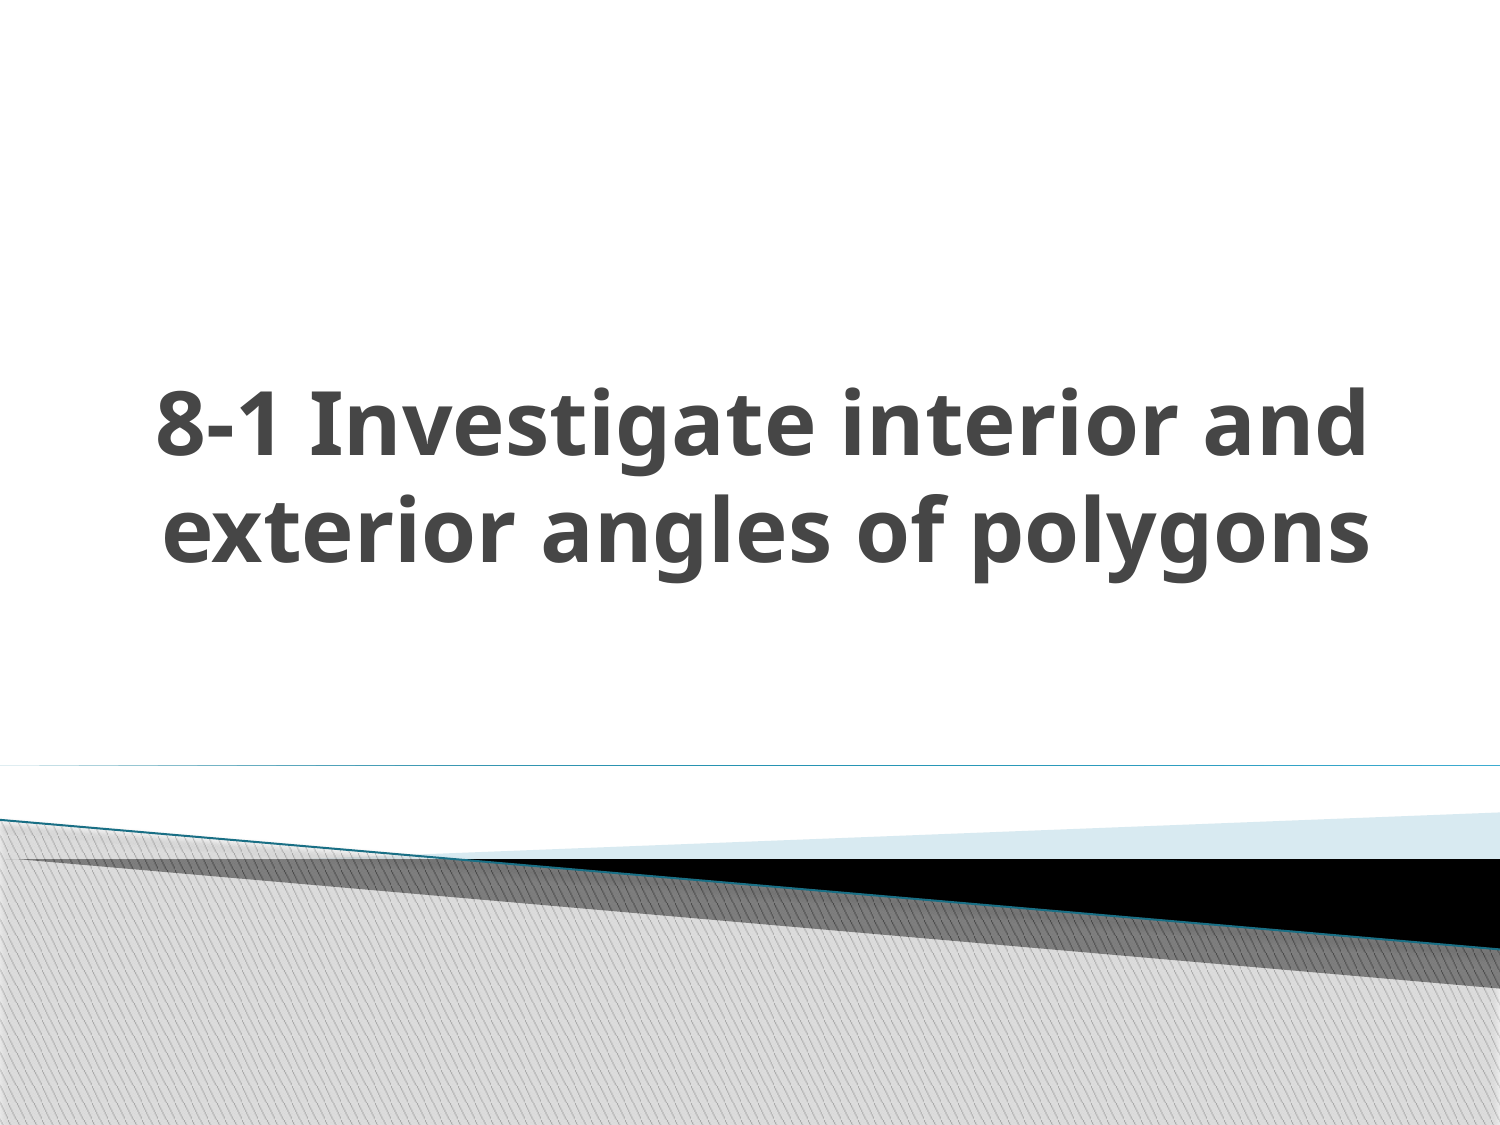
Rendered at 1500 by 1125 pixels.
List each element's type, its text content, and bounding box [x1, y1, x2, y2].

picture [5, 859, 1500, 989]
title 8-1 Investigate interior and exterior angles of polygons [112, 287, 1388, 588]
